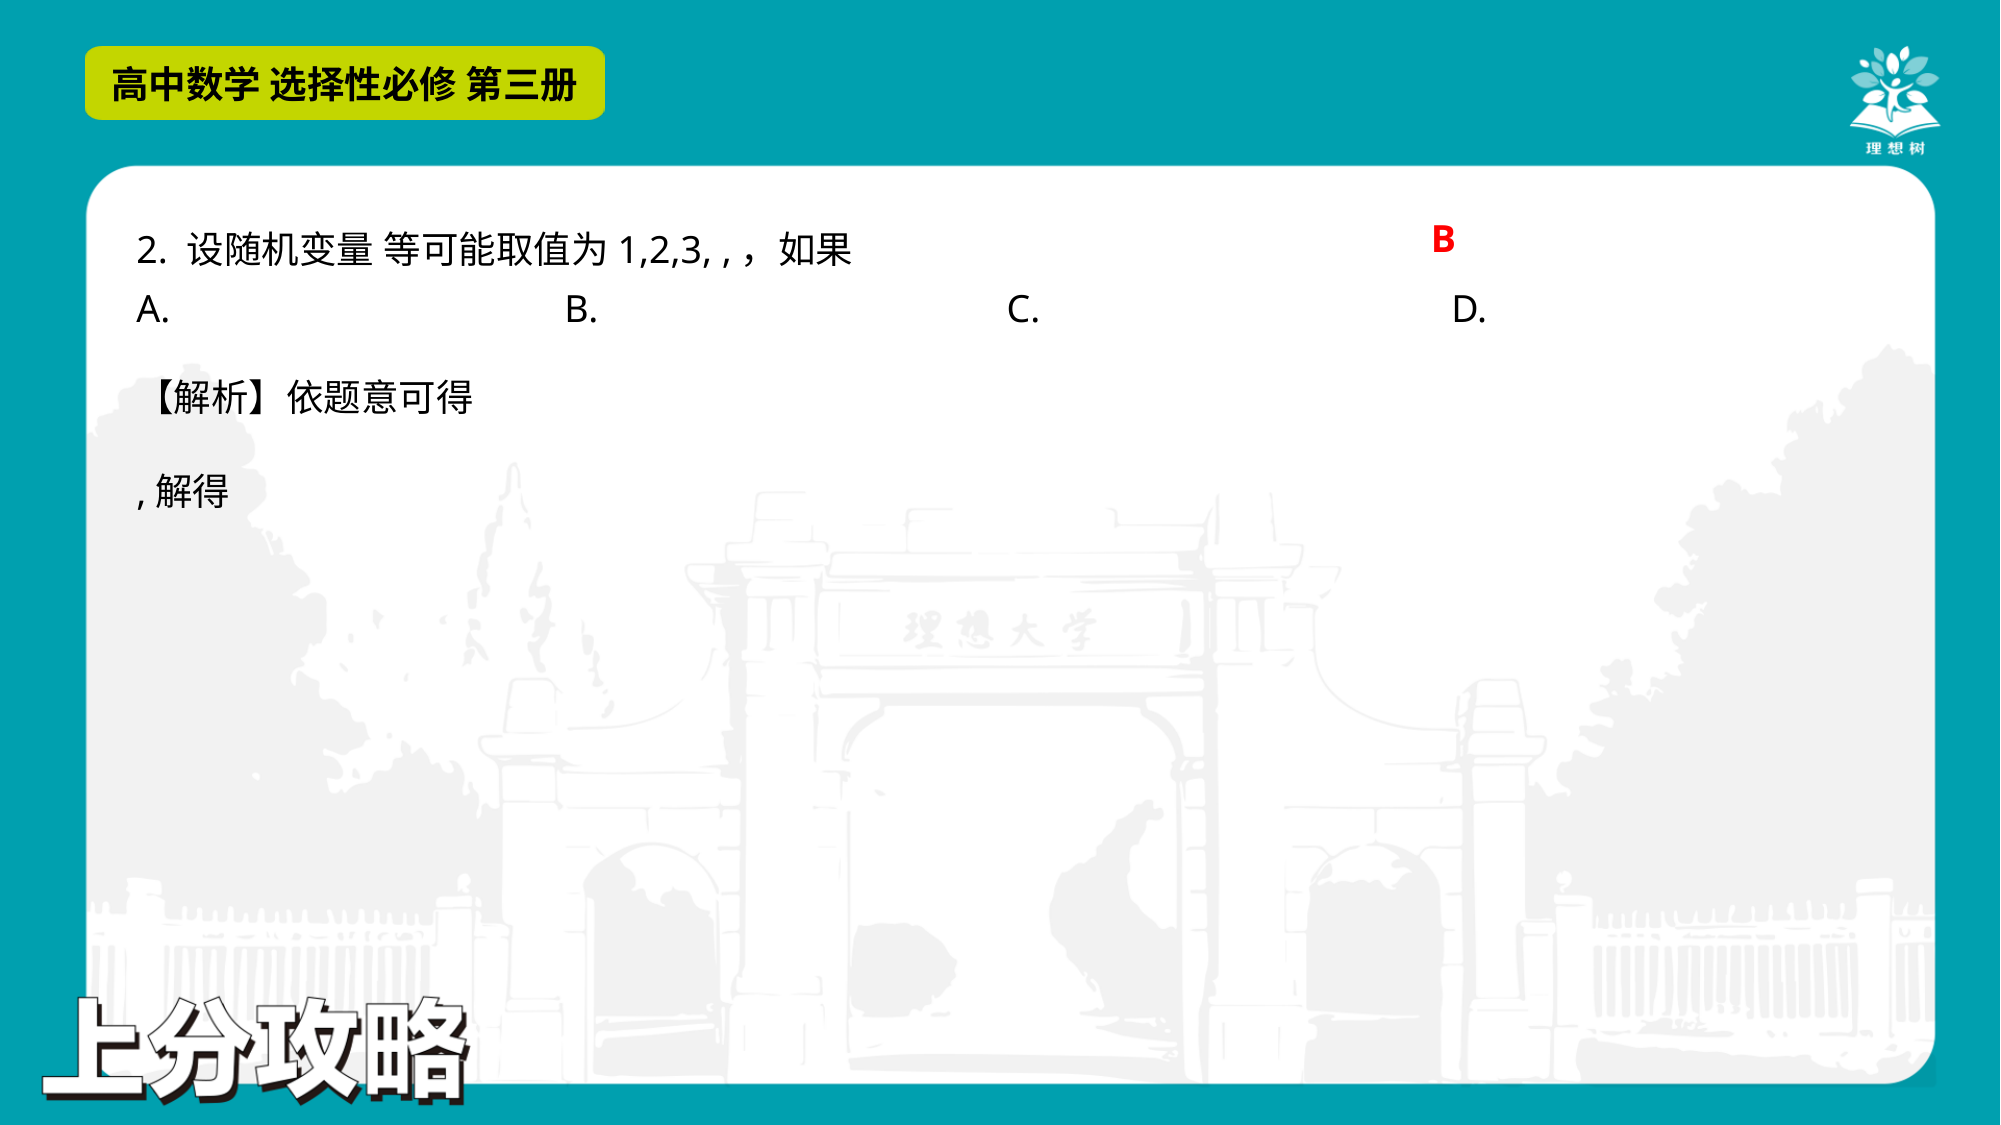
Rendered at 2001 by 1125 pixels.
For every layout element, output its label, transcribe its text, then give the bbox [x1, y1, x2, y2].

text_box B [1416, 214, 1471, 259]
picture [0, 0, 2000, 1125]
